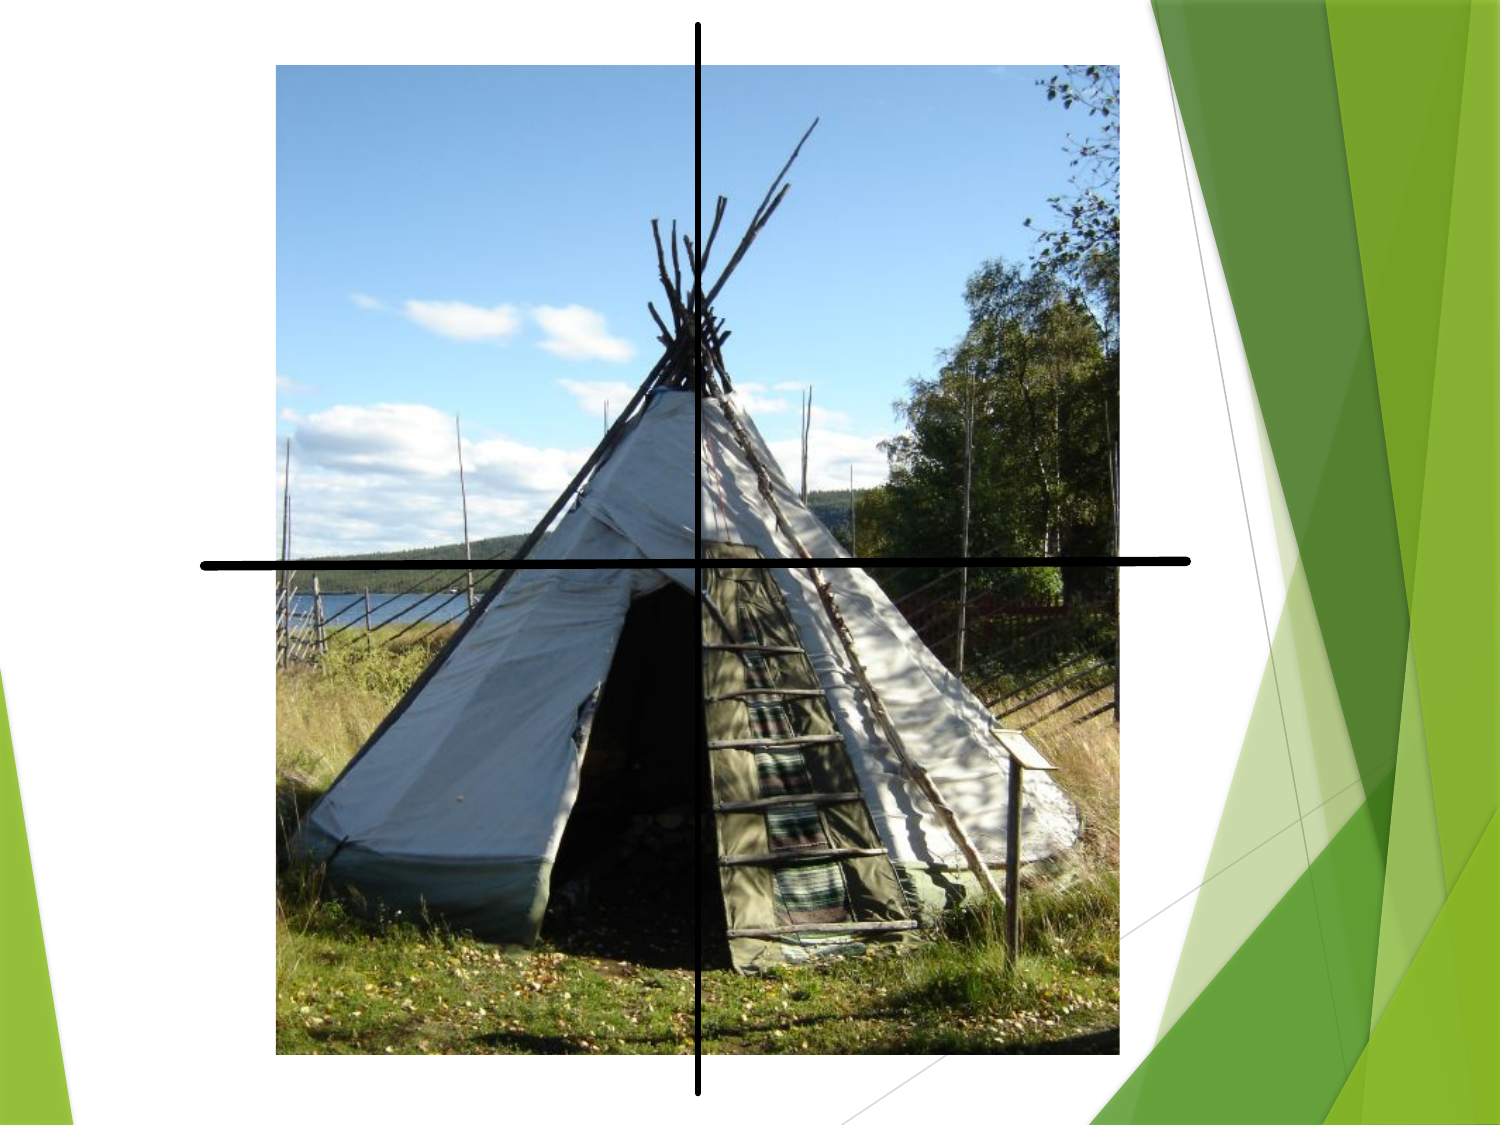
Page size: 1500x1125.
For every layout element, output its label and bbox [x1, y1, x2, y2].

text_box [204, 560, 692, 567]
picture [275, 65, 697, 560]
text_box [704, 560, 1187, 567]
picture [699, 65, 1121, 560]
picture [699, 567, 1121, 1056]
picture [275, 567, 697, 1056]
